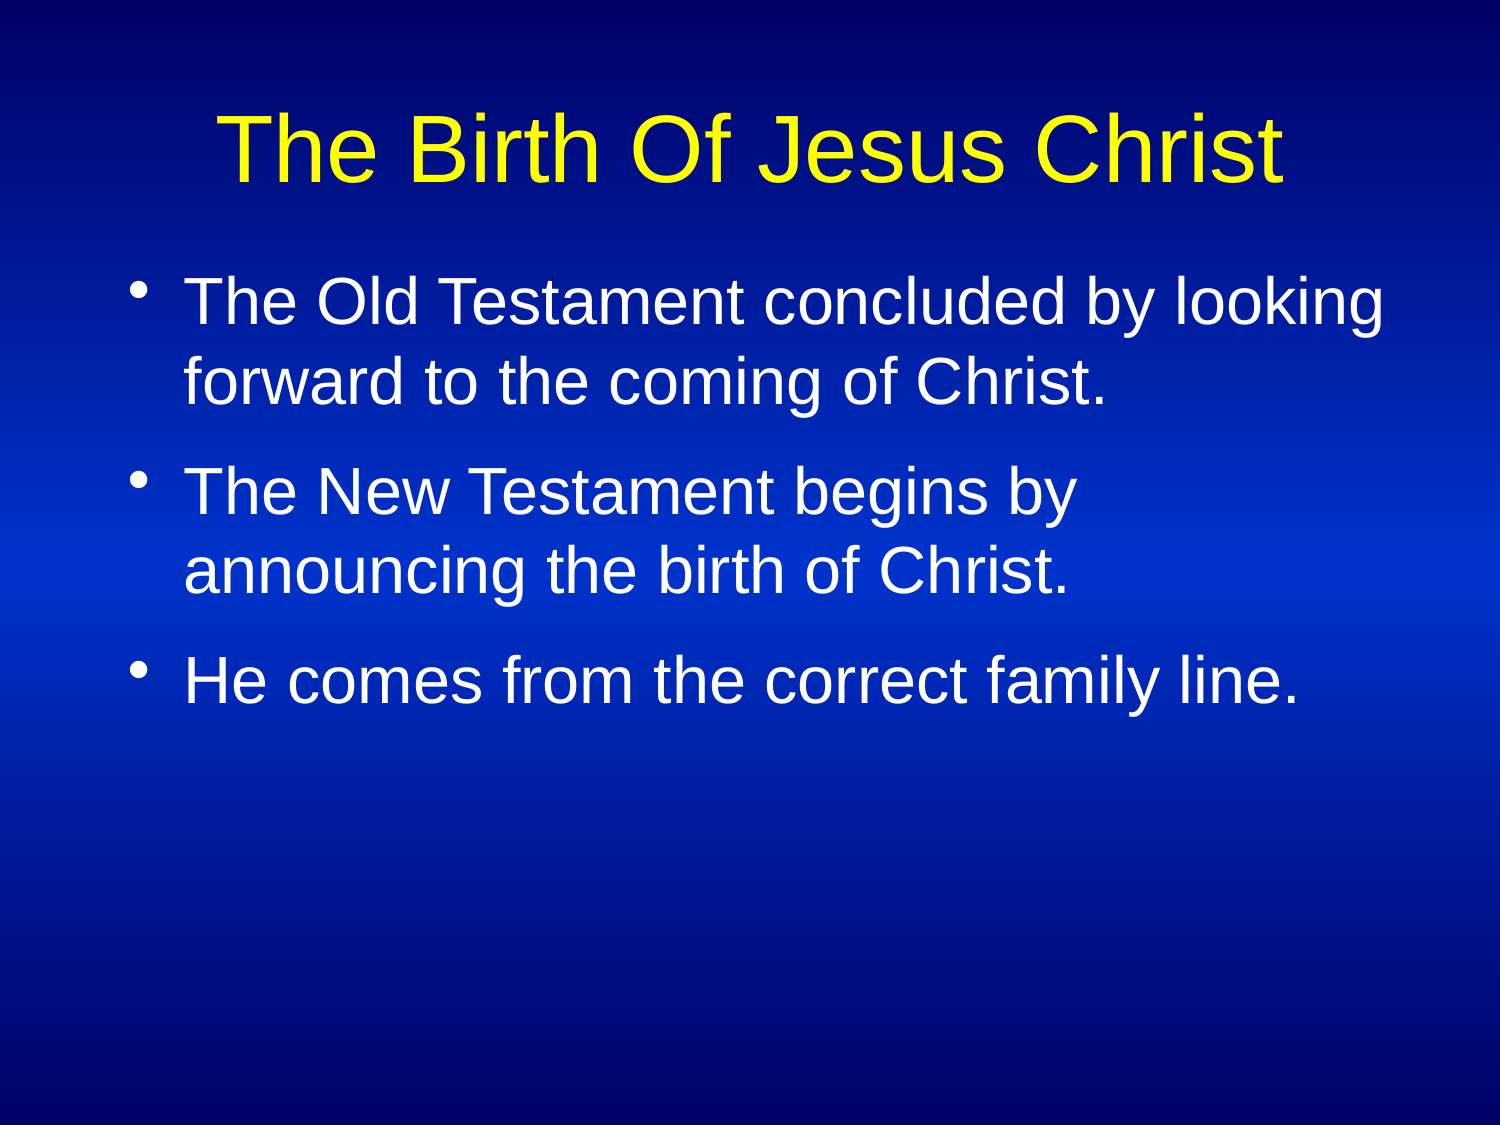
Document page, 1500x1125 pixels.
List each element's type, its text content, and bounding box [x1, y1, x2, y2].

title The Birth Of Jesus Christ [37, 50, 1463, 238]
list The Old Testament concluded by looking forward to the coming of Christ. The New Testament begins by announcing the birth of Christ. He comes from the correct family line. [112, 249, 1438, 1088]
